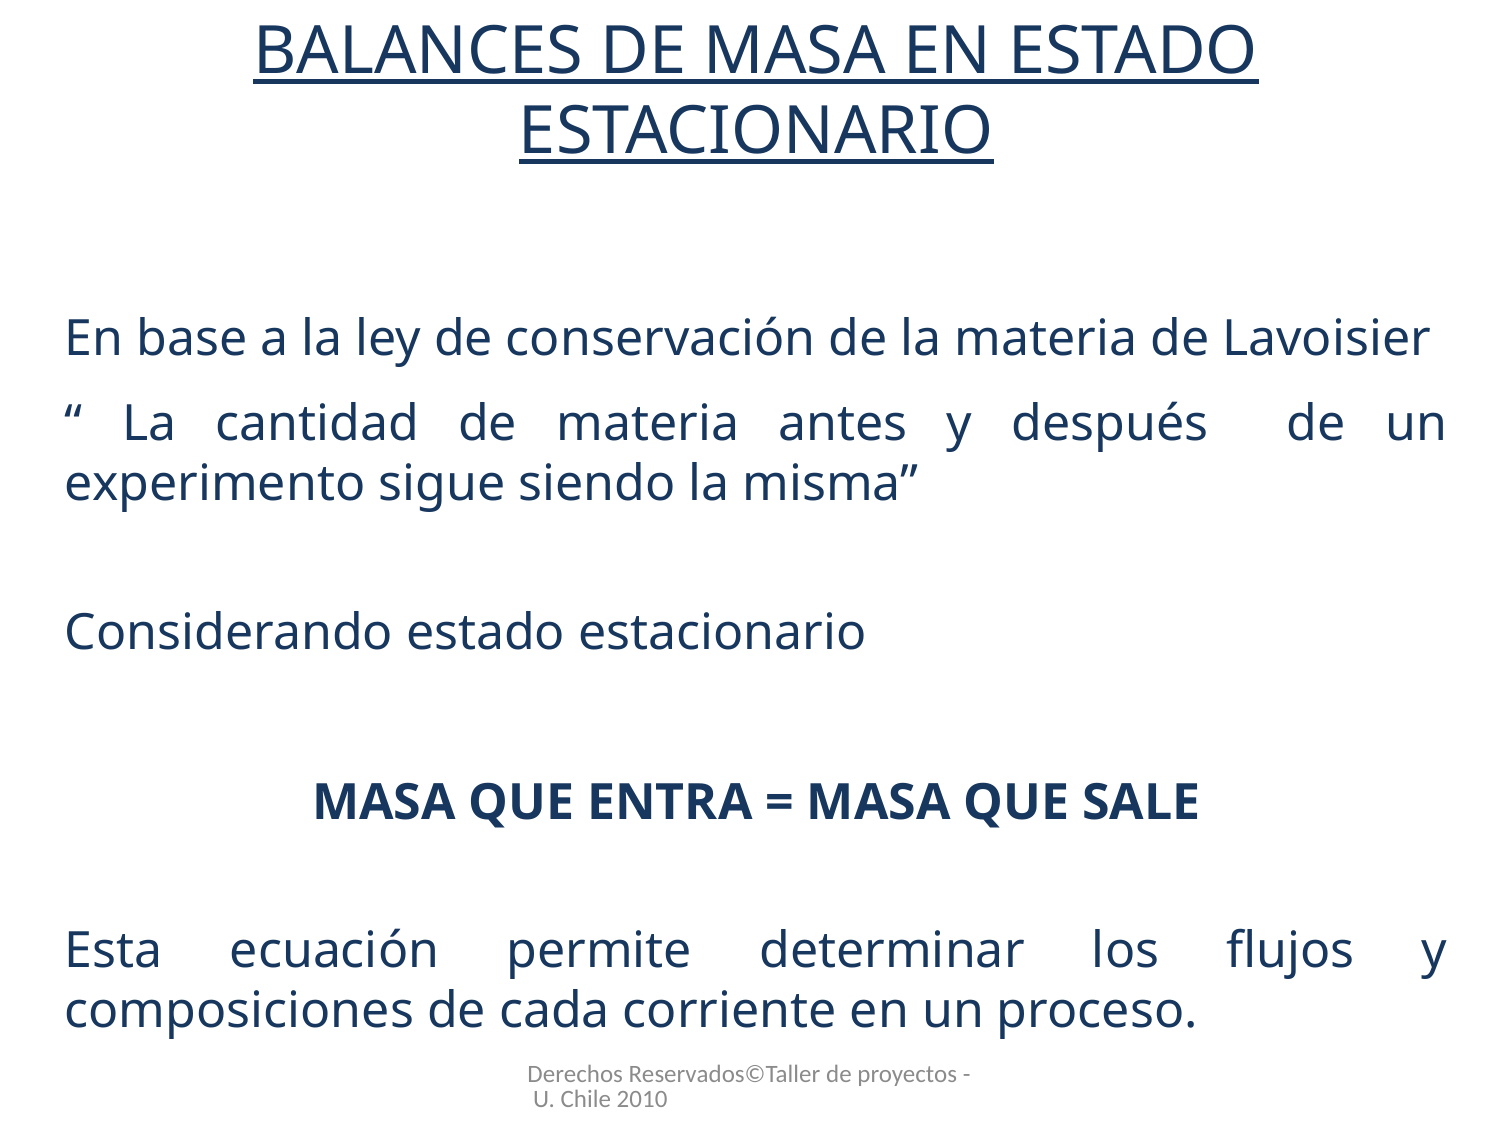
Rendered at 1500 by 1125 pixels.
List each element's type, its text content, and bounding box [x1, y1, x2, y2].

footer Derechos Reservados©Taller de proyectos - U. Chile 2010 [512, 1042, 988, 1103]
text_box BALANCES DE MASA EN ESTADO ESTACIONARIO En base a la ley de conservación de la materia de Lavoisier “ La cantidad de materia antes y después de un experimento sigue siendo la misma” Considerando estado estacionario MASA QUE ENTRA = MASA QUE SALE Esta ecuación permite determinar los flujos y composiciones de cada corriente en un proceso. [49, 0, 1463, 1046]
